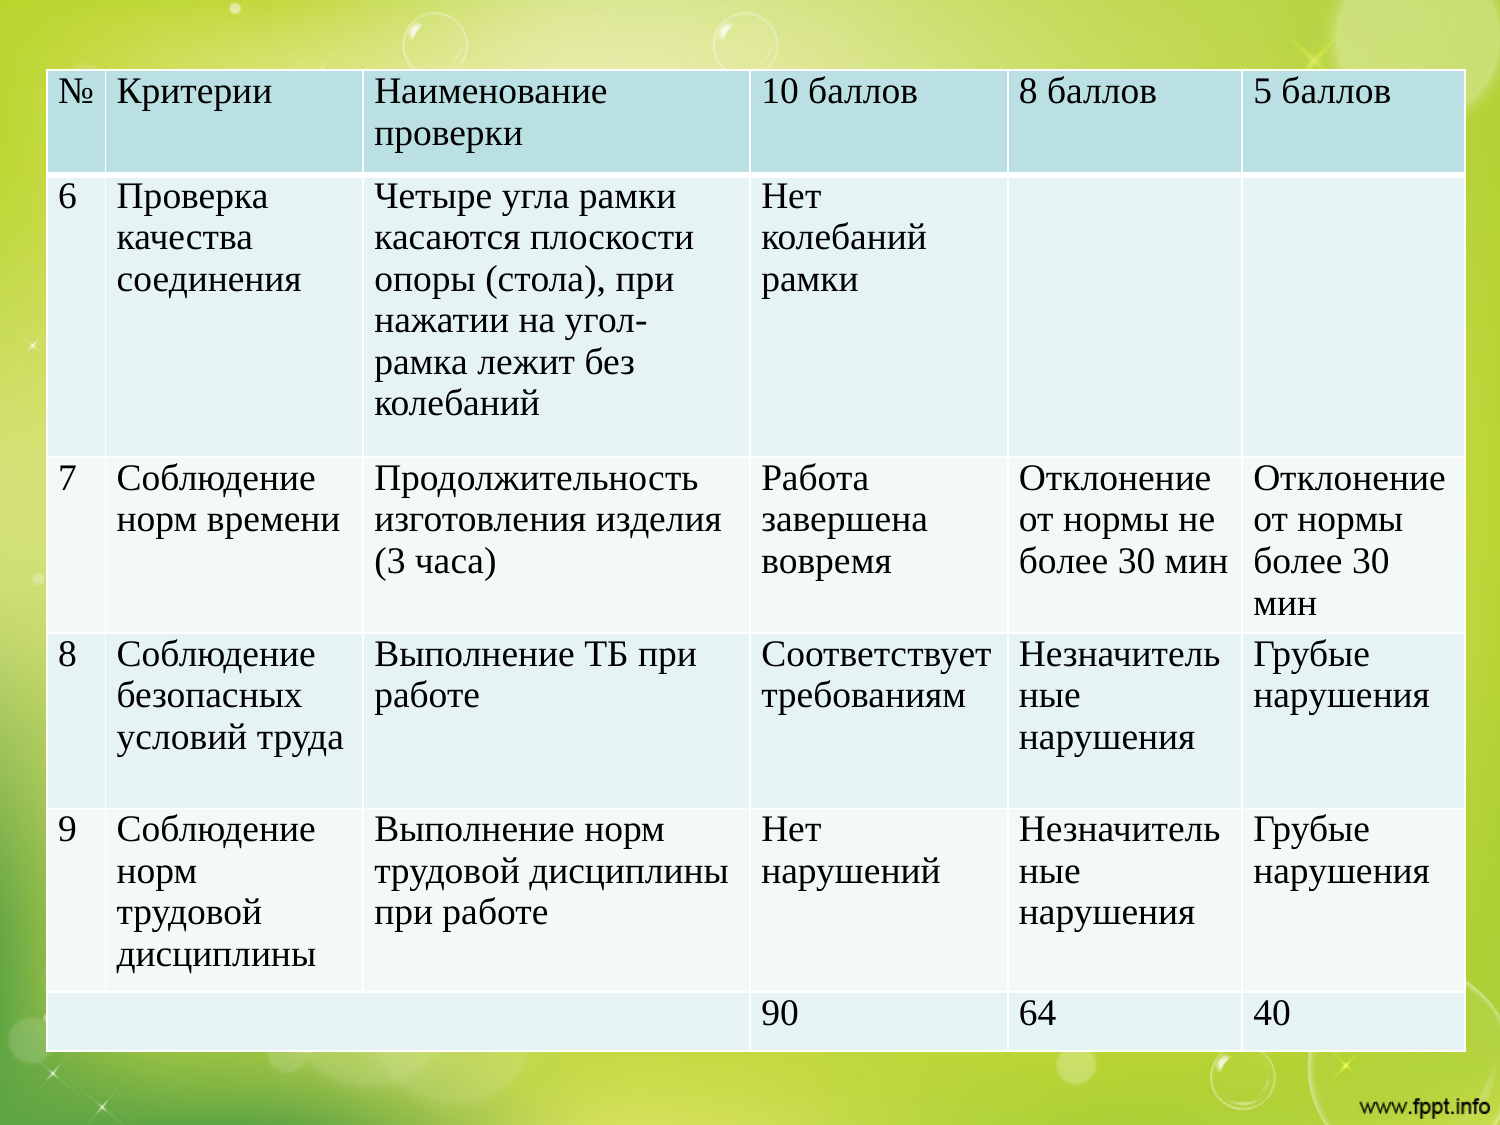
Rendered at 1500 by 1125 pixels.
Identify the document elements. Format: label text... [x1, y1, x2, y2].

table_header Наименование проверки [364, 71, 749, 172]
table_cell [48, 993, 749, 1050]
table_cell Проверка качества соединения [106, 178, 362, 456]
table_cell 40 [1243, 993, 1464, 1050]
table_cell 6 [48, 178, 105, 456]
table_cell [1243, 178, 1464, 456]
table_cell Соблюдение норм трудовой дисциплины [106, 809, 362, 991]
table_cell Незначительные нарушения [1009, 809, 1241, 991]
table_header 8 баллов [1009, 71, 1241, 172]
table_cell [1009, 178, 1241, 456]
table_header 10 баллов [751, 71, 1007, 172]
table_cell Четыре угла рамки касаются плоскости опоры (стола), при нажатии на угол- рамка лежит без колебаний [364, 178, 749, 456]
table_cell Грубые нарушения [1243, 634, 1464, 808]
table_cell Продолжительность изготовления изделия (3 часа) [364, 458, 749, 632]
table_cell 64 [1009, 993, 1241, 1050]
table_header Критерии [106, 71, 362, 172]
table_cell 90 [751, 993, 1007, 1050]
table_cell 7 [48, 458, 105, 632]
picture [0, 0, 1500, 1125]
table_cell Незначительные нарушения [1009, 634, 1241, 808]
table_cell Нет колебаний рамки [751, 178, 1007, 456]
table_cell 8 [48, 634, 105, 808]
table_cell Соблюдение норм времени [106, 458, 362, 632]
table_cell 9 [48, 809, 105, 991]
table_header 5 баллов [1243, 71, 1464, 172]
table_cell Работа завершена вовремя [751, 458, 1007, 632]
table_cell Нет нарушений [751, 809, 1007, 991]
table_cell Соблюдение безопасных условий труда [106, 634, 362, 808]
table_cell Отклонение от нормы более 30 мин [1243, 458, 1464, 632]
table_header № [48, 71, 105, 172]
table_cell Грубые нарушения [1243, 809, 1464, 991]
table_cell Отклонение от нормы не более 30 мин [1009, 458, 1241, 632]
table_cell Соответствует требованиям [751, 634, 1007, 808]
table_cell Выполнение ТБ при работе [364, 634, 749, 808]
table_cell Выполнение норм трудовой дисциплины при работе [364, 809, 749, 991]
